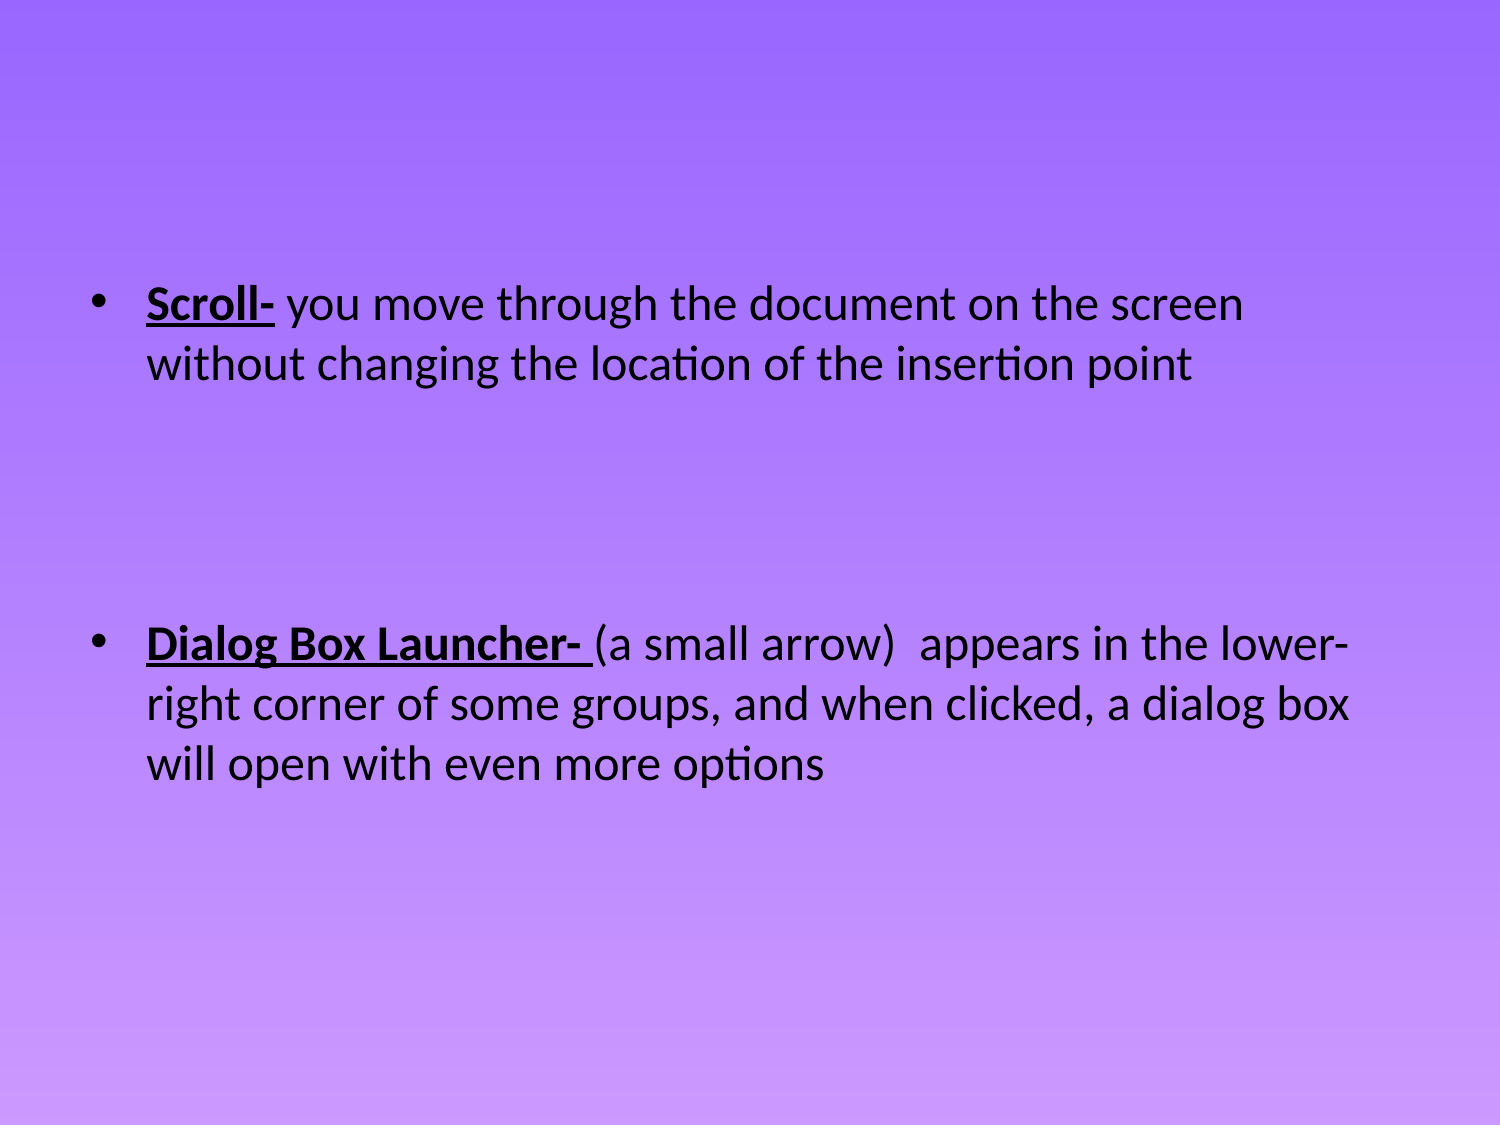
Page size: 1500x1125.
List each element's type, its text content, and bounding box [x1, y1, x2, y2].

list Scroll- you move through the document on the screen without changing the location of the insertion point Dialog Box Launcher- (a small arrow) appears in the lower-right corner of some groups, and when clicked, a dialog box will open with even more options [75, 262, 1425, 1005]
